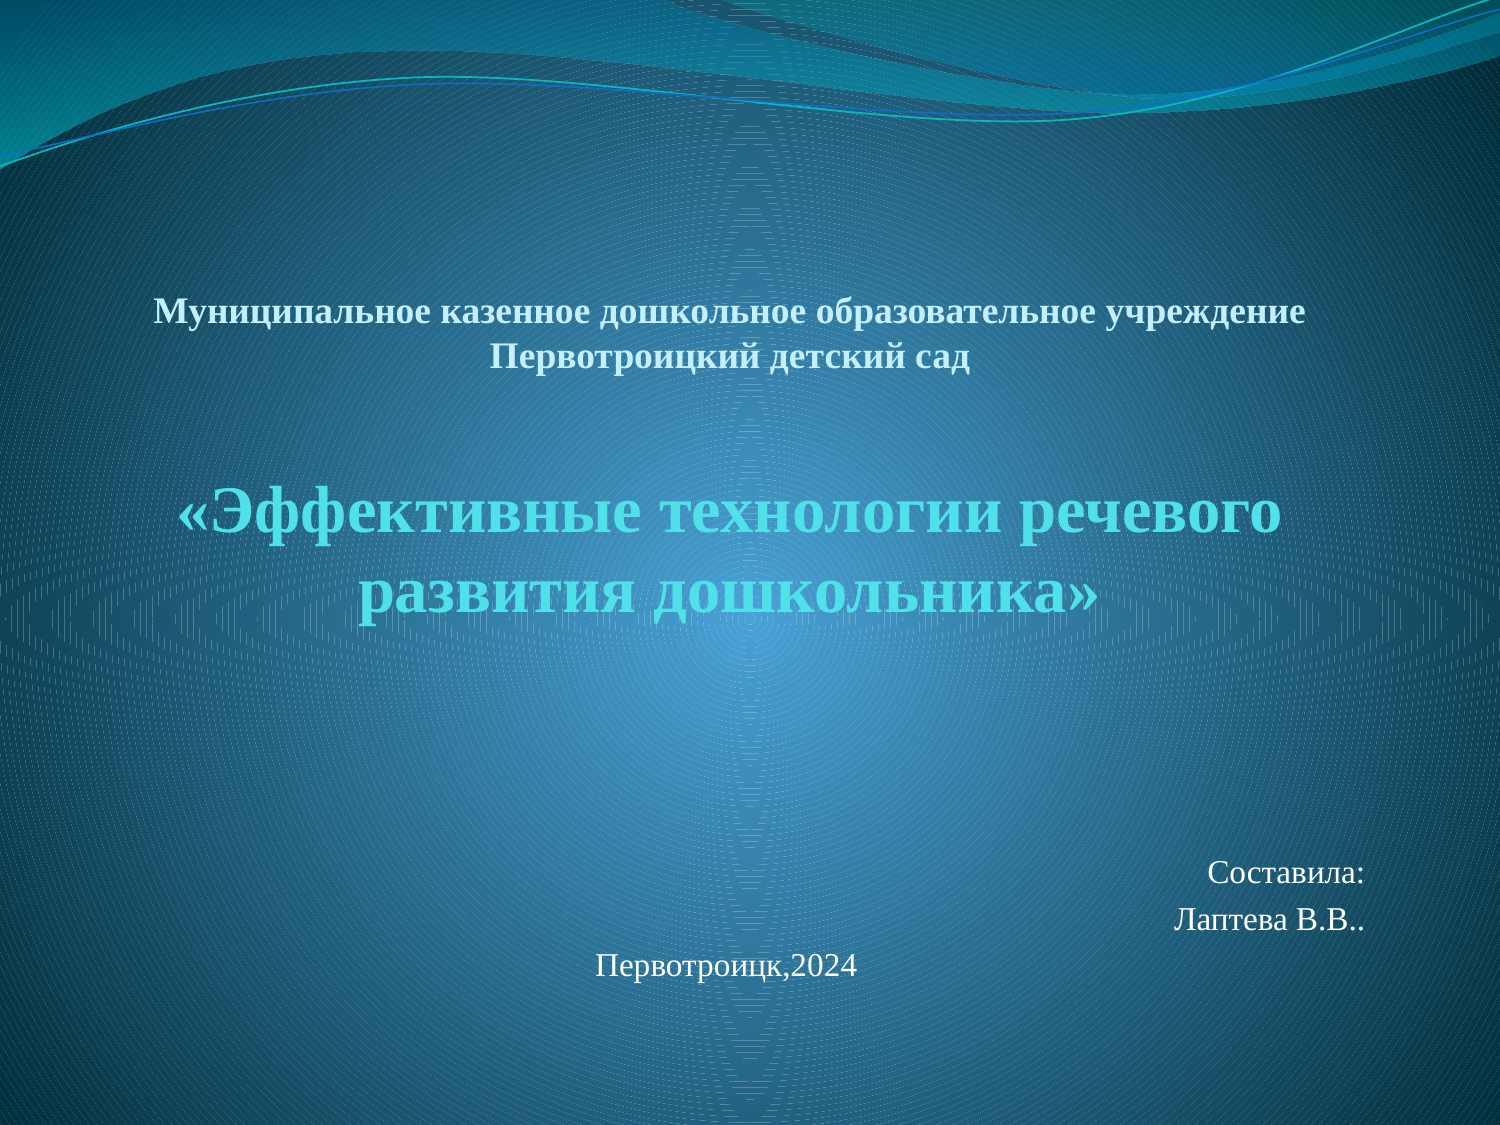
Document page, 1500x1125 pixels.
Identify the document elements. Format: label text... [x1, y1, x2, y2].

subtitle Составила: Лаптева В.В.. Первотроицк,2024 [87, 656, 1376, 1059]
title Муниципальное казенное дошкольное образовательное учреждение Первотроицкий детский сад «Эффективные технологии речевого развития дошкольника» [87, 113, 1376, 656]
